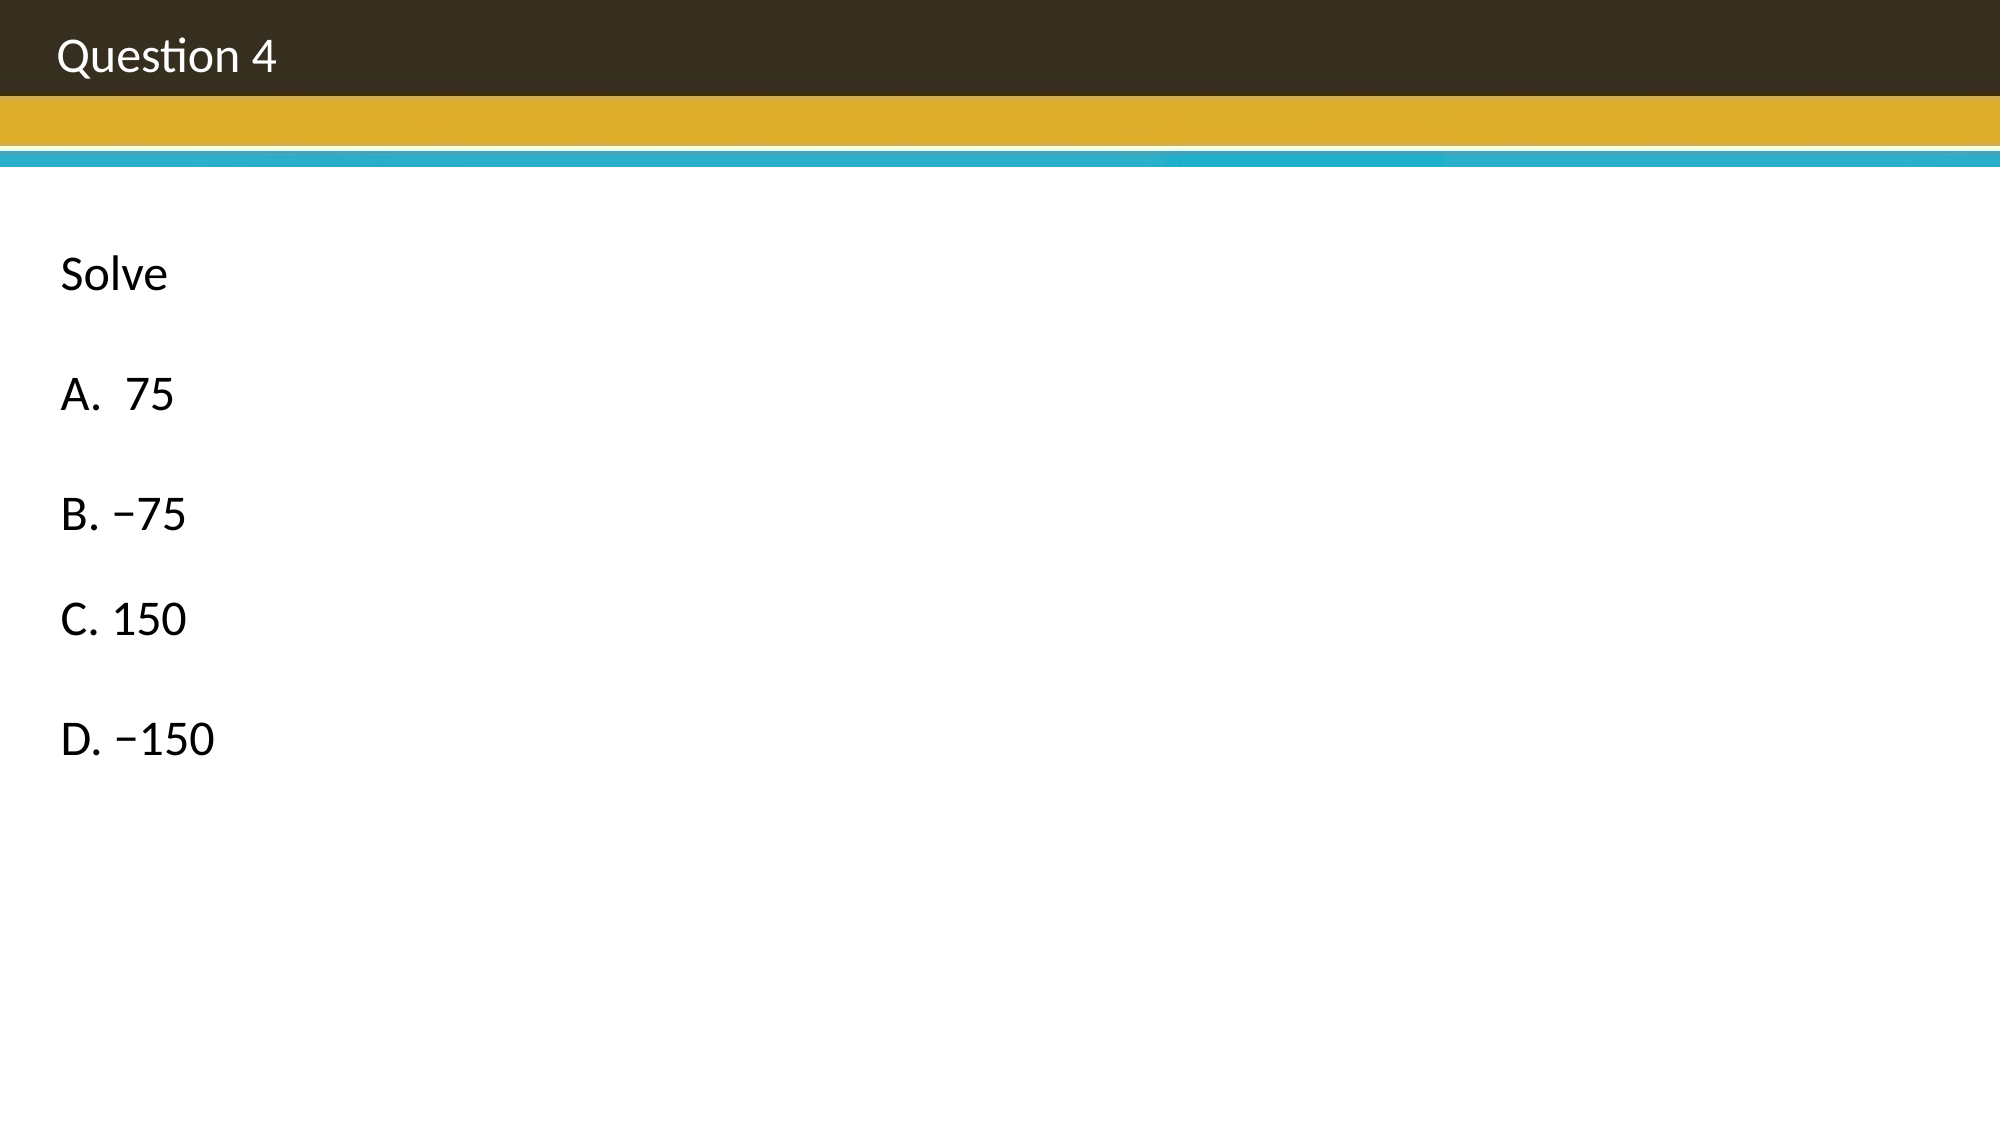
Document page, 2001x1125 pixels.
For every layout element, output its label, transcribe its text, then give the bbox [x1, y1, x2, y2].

text_box Question 4 [41, 14, 293, 90]
picture [0, 0, 2000, 167]
